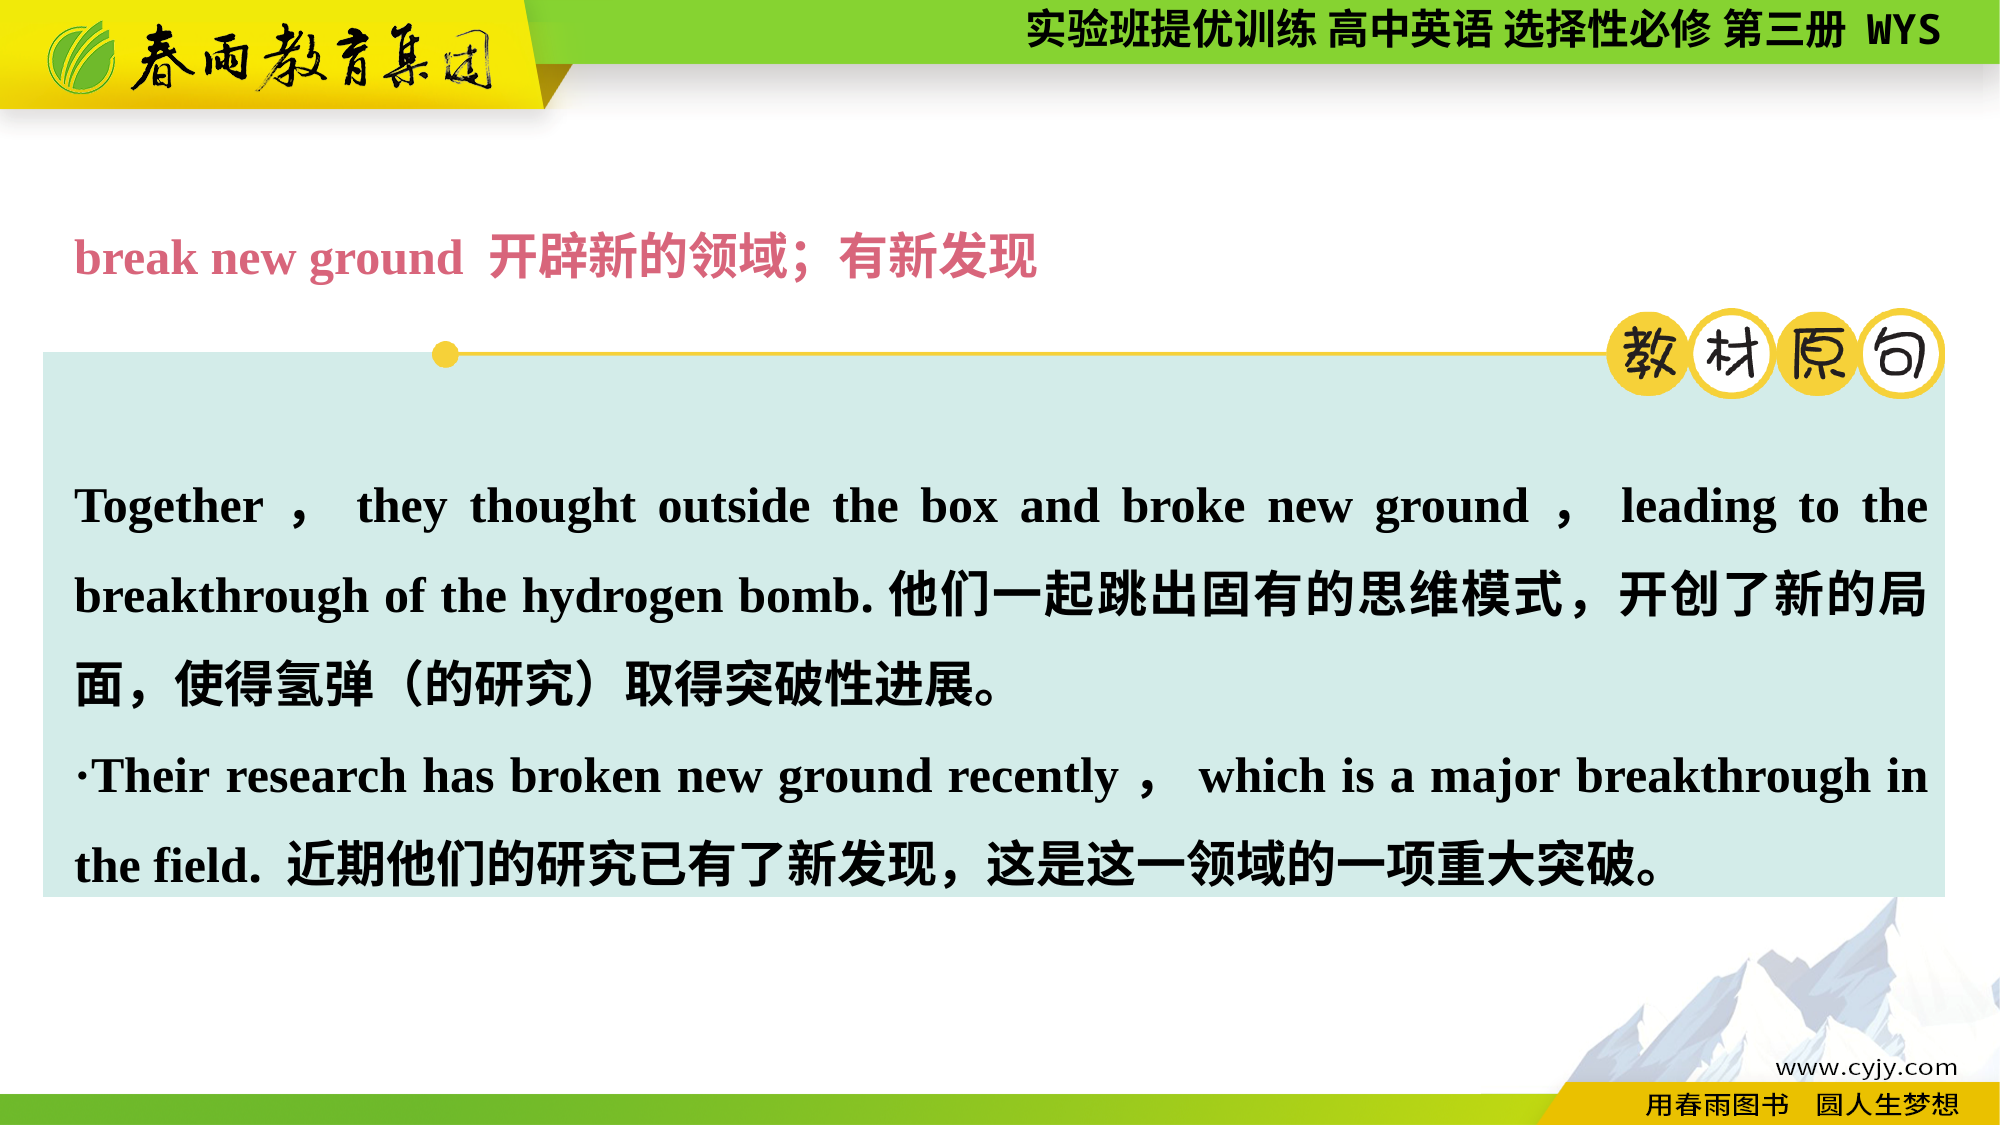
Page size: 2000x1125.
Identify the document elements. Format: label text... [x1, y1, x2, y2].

picture [0, 0, 2000, 1125]
list break new ground 开辟新的领域；有新发现 [59, 187, 1944, 282]
